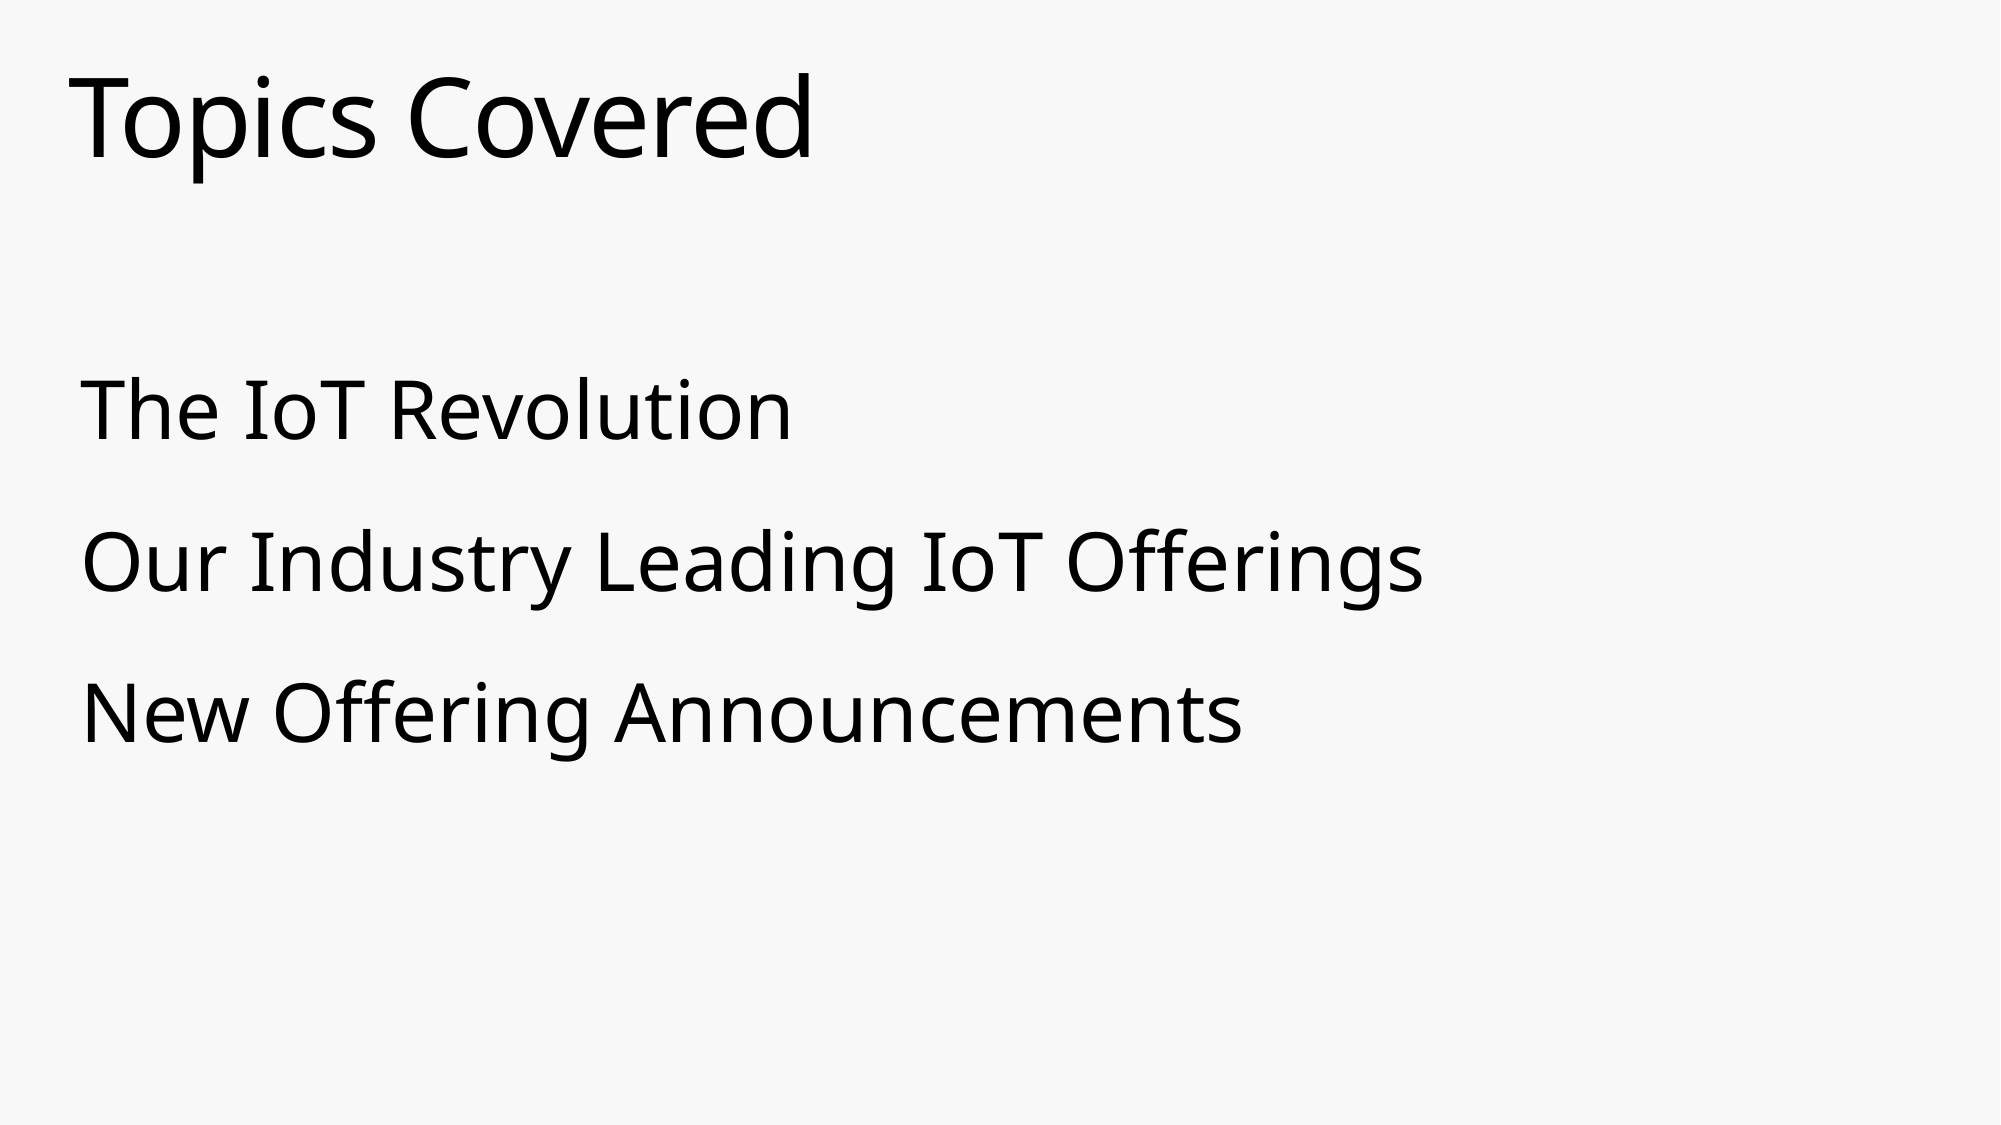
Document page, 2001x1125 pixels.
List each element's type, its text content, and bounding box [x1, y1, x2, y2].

list The IoT Revolution Our Industry Leading IoT Offerings New Offering Announcements [56, 354, 1969, 1022]
title Topics Covered [44, 47, 1957, 196]
